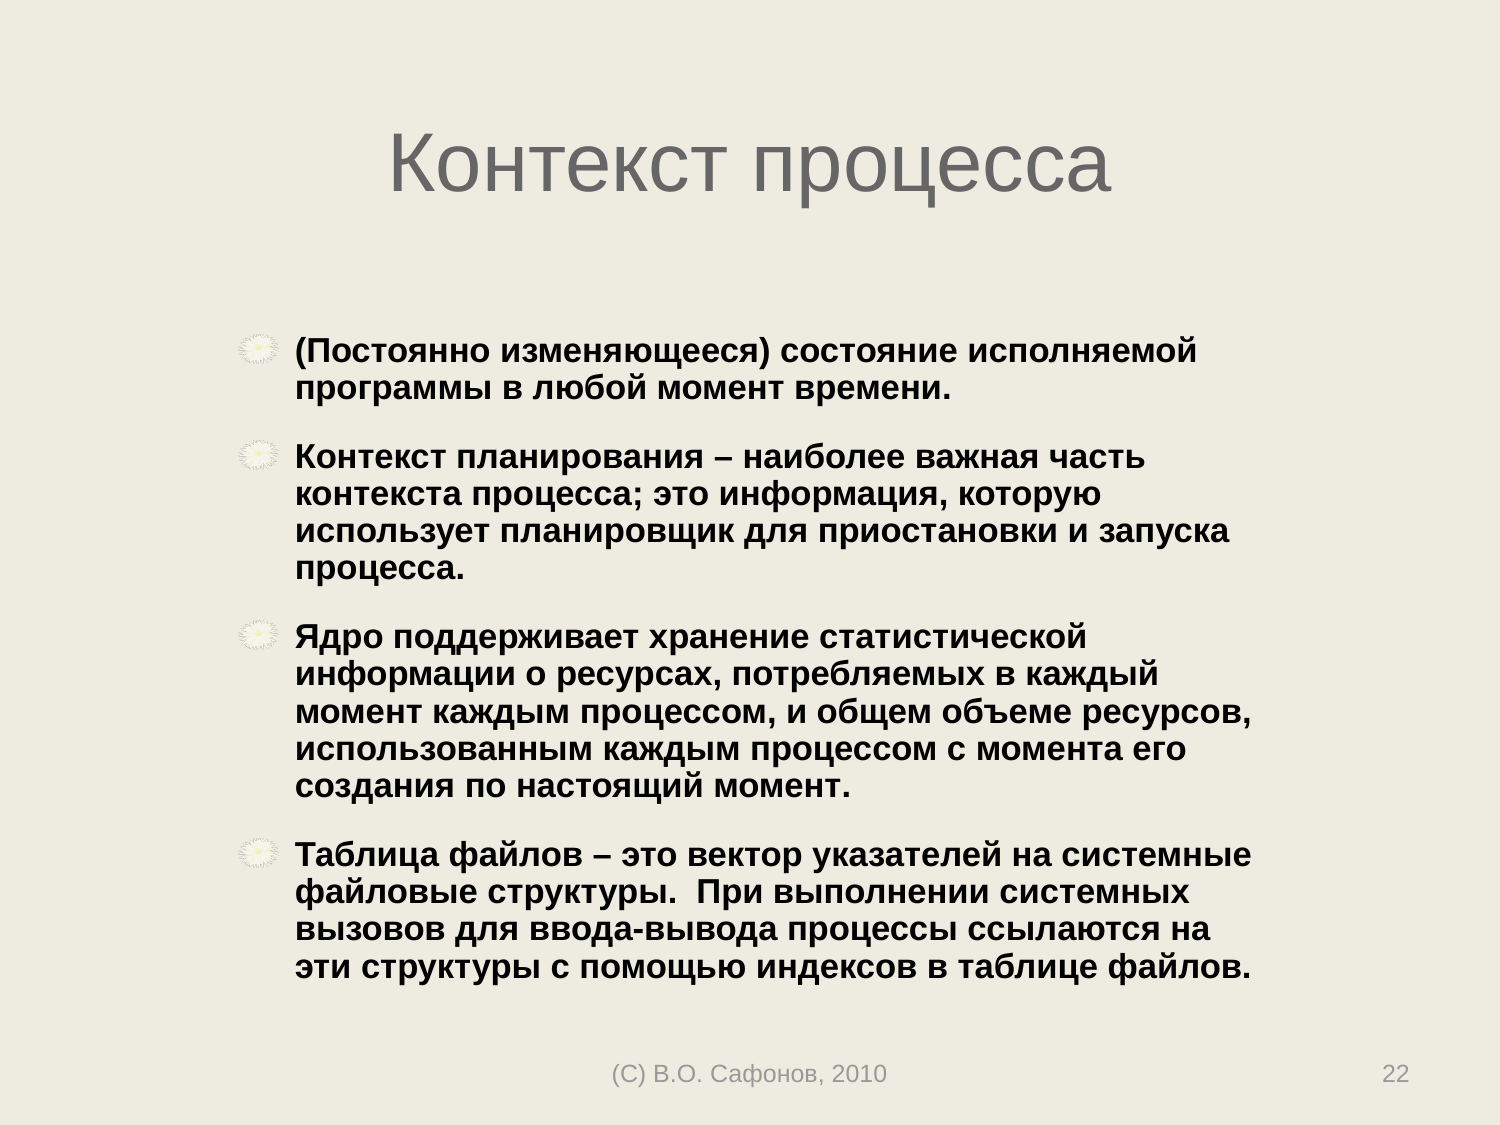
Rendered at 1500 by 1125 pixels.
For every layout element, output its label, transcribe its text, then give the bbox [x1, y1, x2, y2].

footer (C) В.О. Сафонов, 2010 [512, 1042, 988, 1103]
picture [238, 620, 279, 650]
slide_number 22 [1074, 1042, 1425, 1103]
list (Постоянно изменяющееся) состояние исполняемой программы в любой момент времени. Контекст планирования – наиболее важная часть контекста процесса; это информация, которую использует планировщик для приостановки и запуска процесса. Ядро поддерживает хранение статистической информации о ресурсах, потребляемых в каждый момент каждым процессом, и общем объеме ресурсов, использованным каждым процессом с момента его создания по настоящий момент. Таблица файлов – это вектор указателей на системные файловые структуры. При выполнении системных вызовов для ввода-вывода процессы ссылаются на эти структуры с помощью индексов в таблице файлов. [223, 324, 1276, 1005]
picture [238, 838, 279, 868]
picture [238, 334, 279, 364]
picture [238, 440, 279, 470]
title Контекст процесса [74, 49, 1426, 268]
